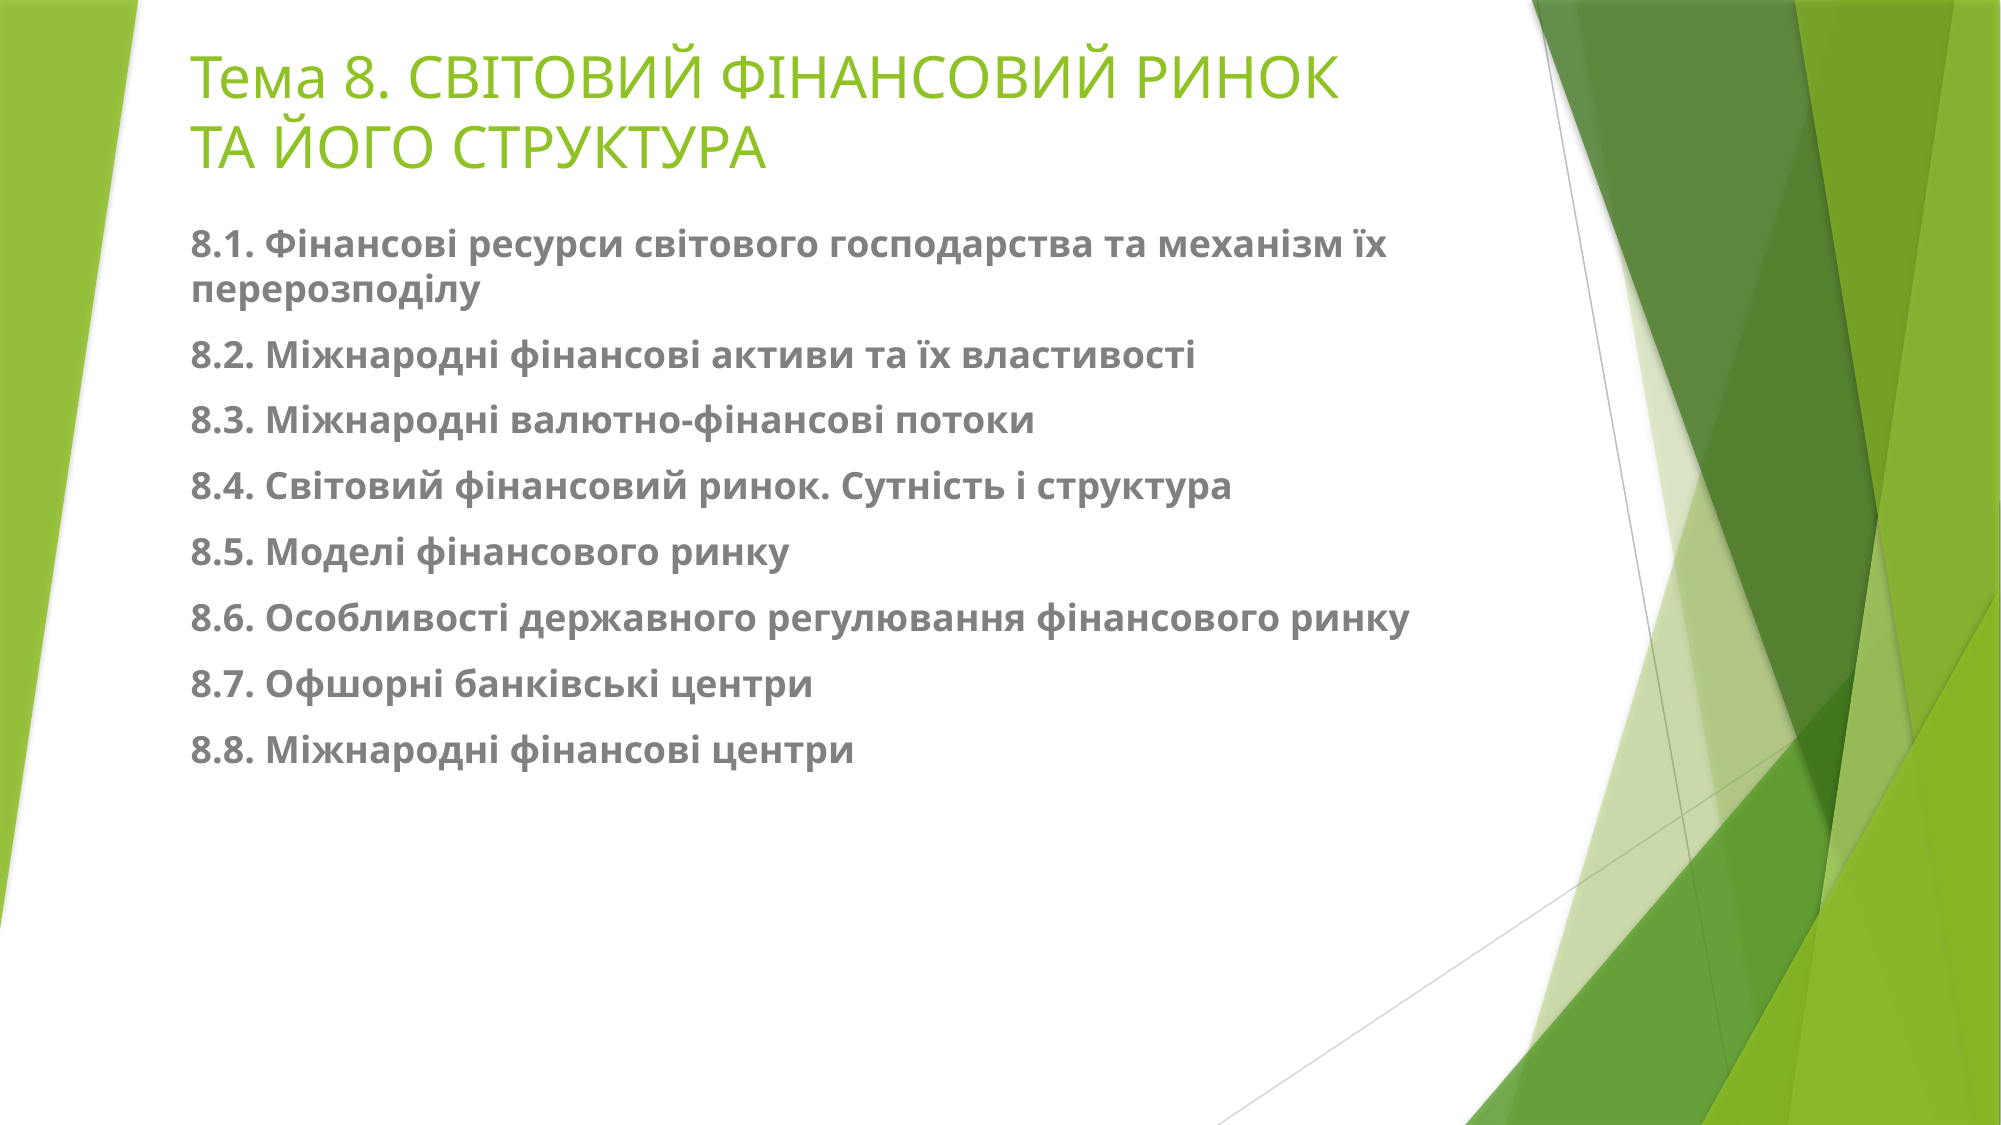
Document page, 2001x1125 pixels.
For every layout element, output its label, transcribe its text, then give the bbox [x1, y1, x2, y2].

title Тема 8. СВІТОВИЙ ФІНАНСОВИЙ РИНОК ТА ЙОГО СТРУКТУРА [175, 33, 1450, 188]
subtitle 8.1. Фінансові ресурси світового господарства та механізм їх перерозподілу 8.2. Міжнародні фінансові активи та їх властивості 8.3. Міжнародні валютно-фінансові потоки 8.4. Світовий фінансовий ринок. Сутність і структура 8.5. Моделі фінансового ринку 8.6. Особливості державного регулювання фінансового ринку 8.7. Офшорні банківські центри 8.8. Міжнародні фінансові центри [175, 212, 1450, 977]
